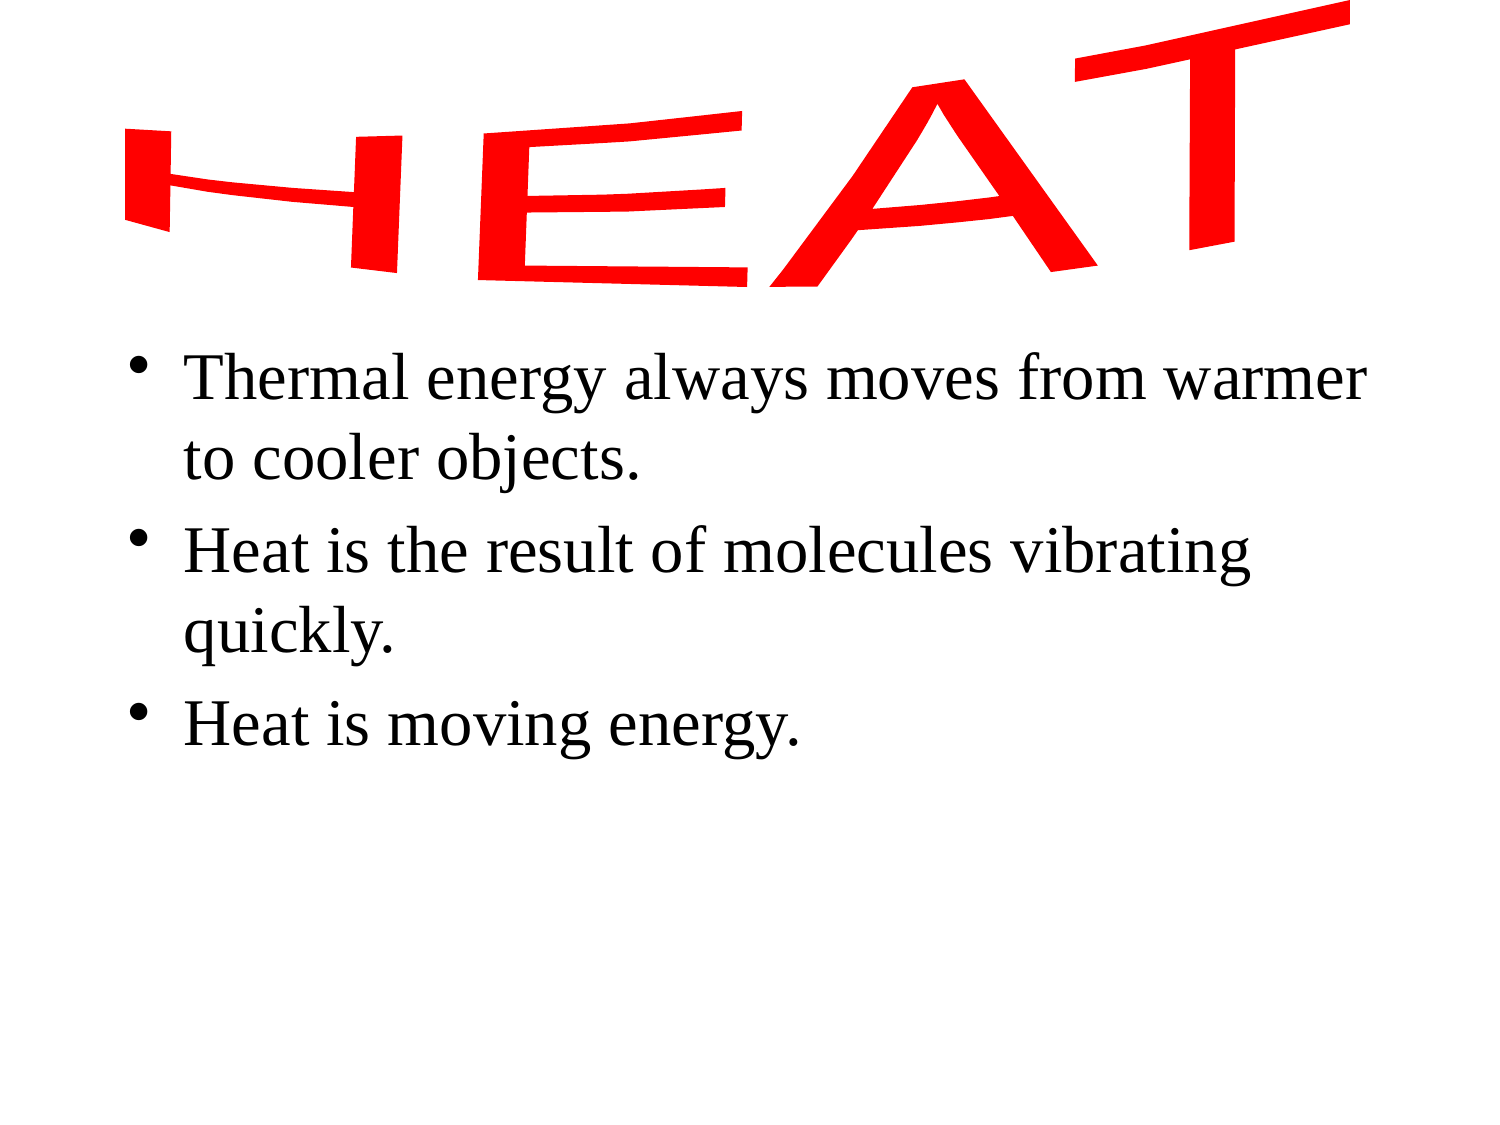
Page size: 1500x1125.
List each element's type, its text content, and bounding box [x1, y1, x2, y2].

list Thermal energy always moves from warmer to cooler objects. Heat is the result of molecules vibrating quickly. Heat is moving energy. [112, 324, 1388, 1001]
